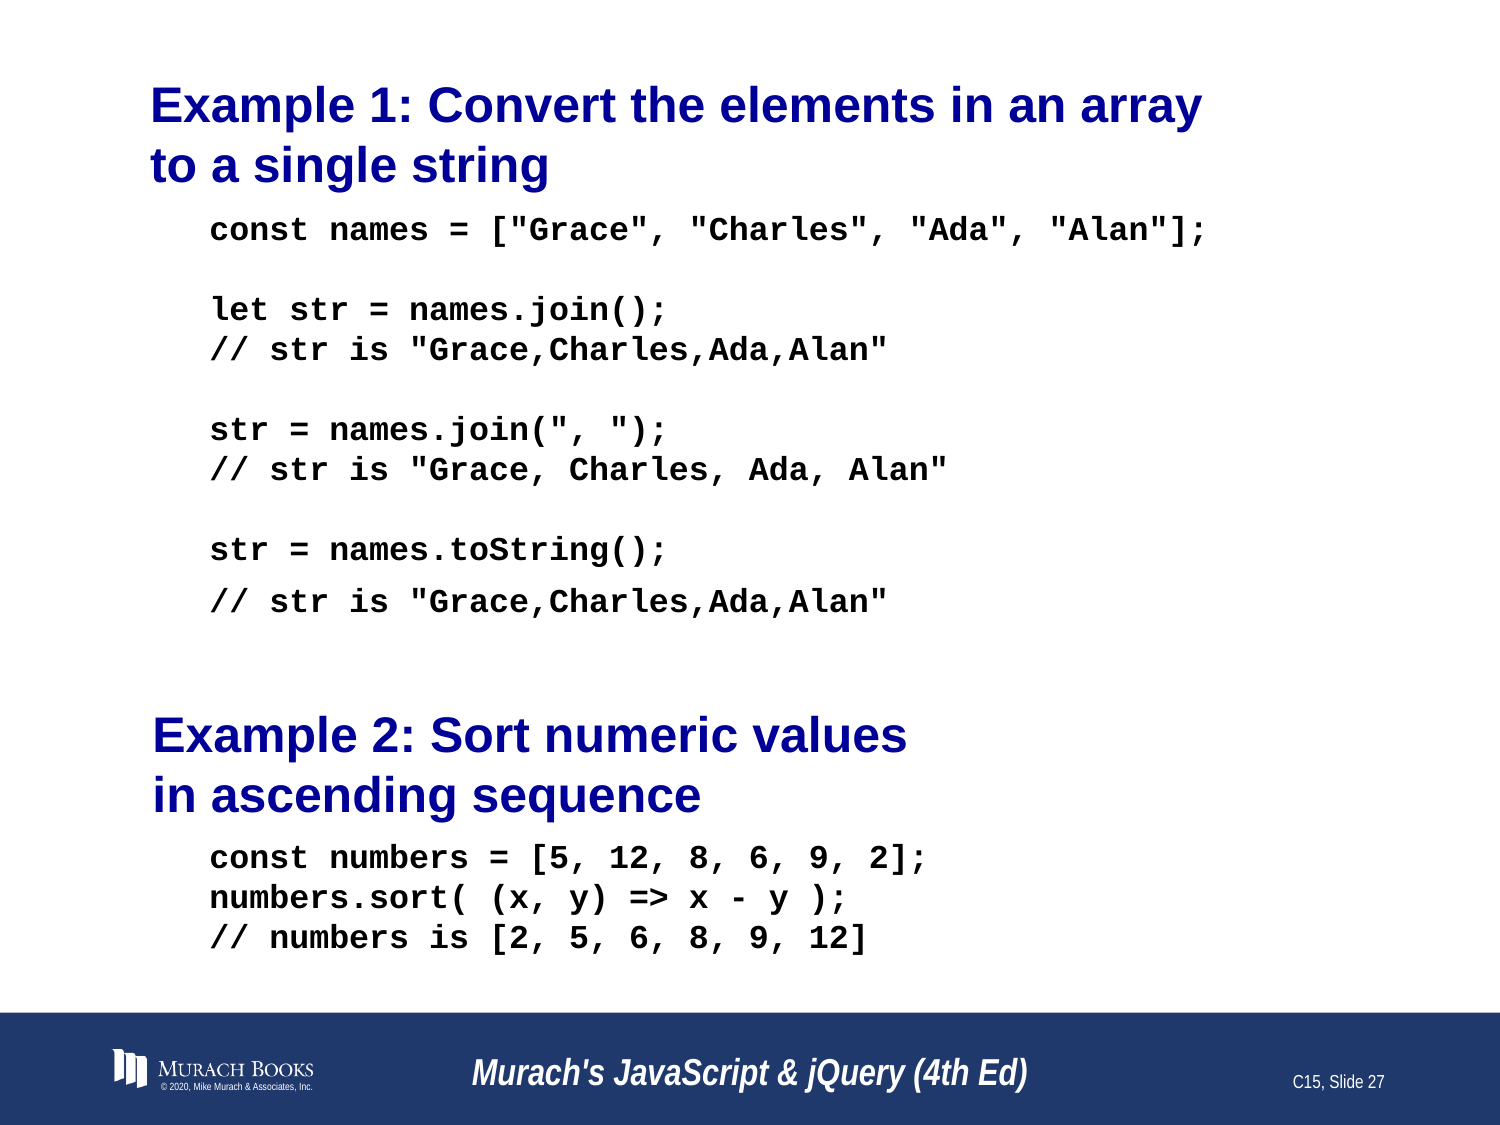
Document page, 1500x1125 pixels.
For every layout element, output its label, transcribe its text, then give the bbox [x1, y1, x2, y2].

footer © 2020, Mike Murach & Associates, Inc. [12, 1025, 463, 1100]
title Example 1: Convert the elements in an array to a single string [150, 72, 1350, 194]
slide_number C15, Slide 27 [1087, 1025, 1400, 1100]
list const names = ["Grace", "Charles", "Ada", "Alan"]; let str = names.join(); // str is "Grace,Charles,Ada,Alan" str = names.join(", "); // str is "Grace, Charles, Ada, Alan" str = names.toString(); // str is "Grace,Charles,Ada,Alan" Example 2: Sort numeric values in ascending sequence const numbers = [5, 12, 8, 6, 9, 2]; numbers.sort( (x, y) => x - y ); // numbers is [2, 5, 6, 8, 9, 12] [137, 200, 1350, 1000]
slide_number Murach's JavaScript & jQuery (4th Ed) [463, 1025, 1050, 1100]
